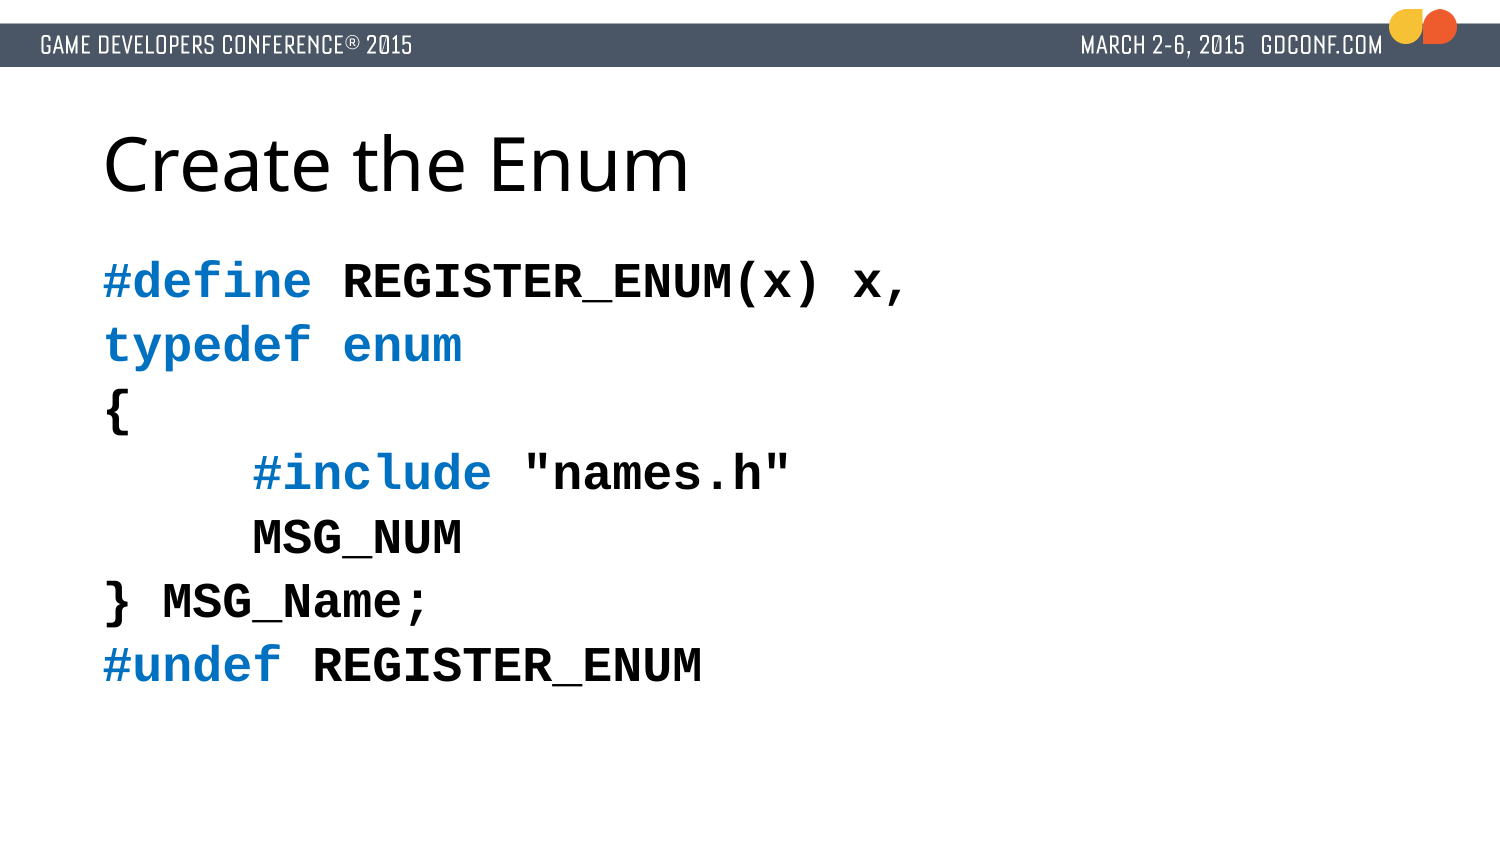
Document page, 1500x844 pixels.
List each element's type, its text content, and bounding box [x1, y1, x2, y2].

picture [0, 9, 1500, 67]
title Create the Enum [87, 109, 1413, 238]
list #define REGISTER_ENUM(x) x, typedef enum { #include "names.h" MSG_NUM } MSG_Name; #undef REGISTER_ENUM [87, 246, 1413, 697]
